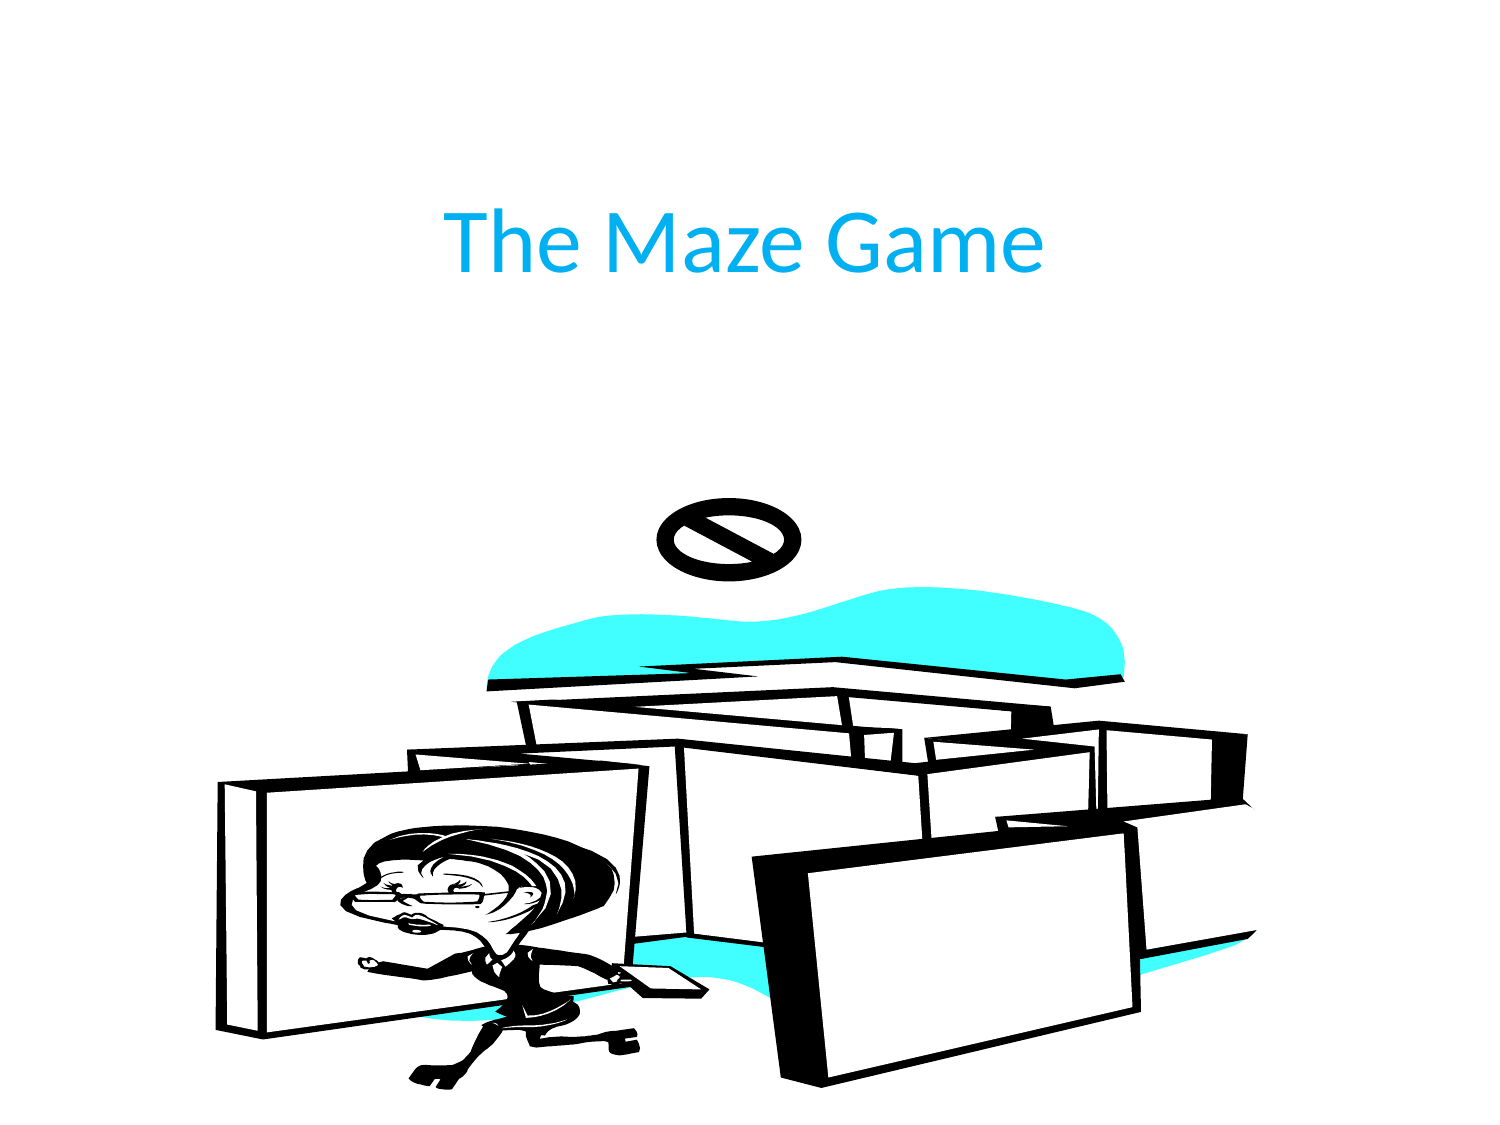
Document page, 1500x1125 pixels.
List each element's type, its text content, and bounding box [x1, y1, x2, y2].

text_box [656, 498, 802, 580]
picture [194, 580, 1290, 1091]
text_box The Maze Game [428, 173, 1336, 299]
